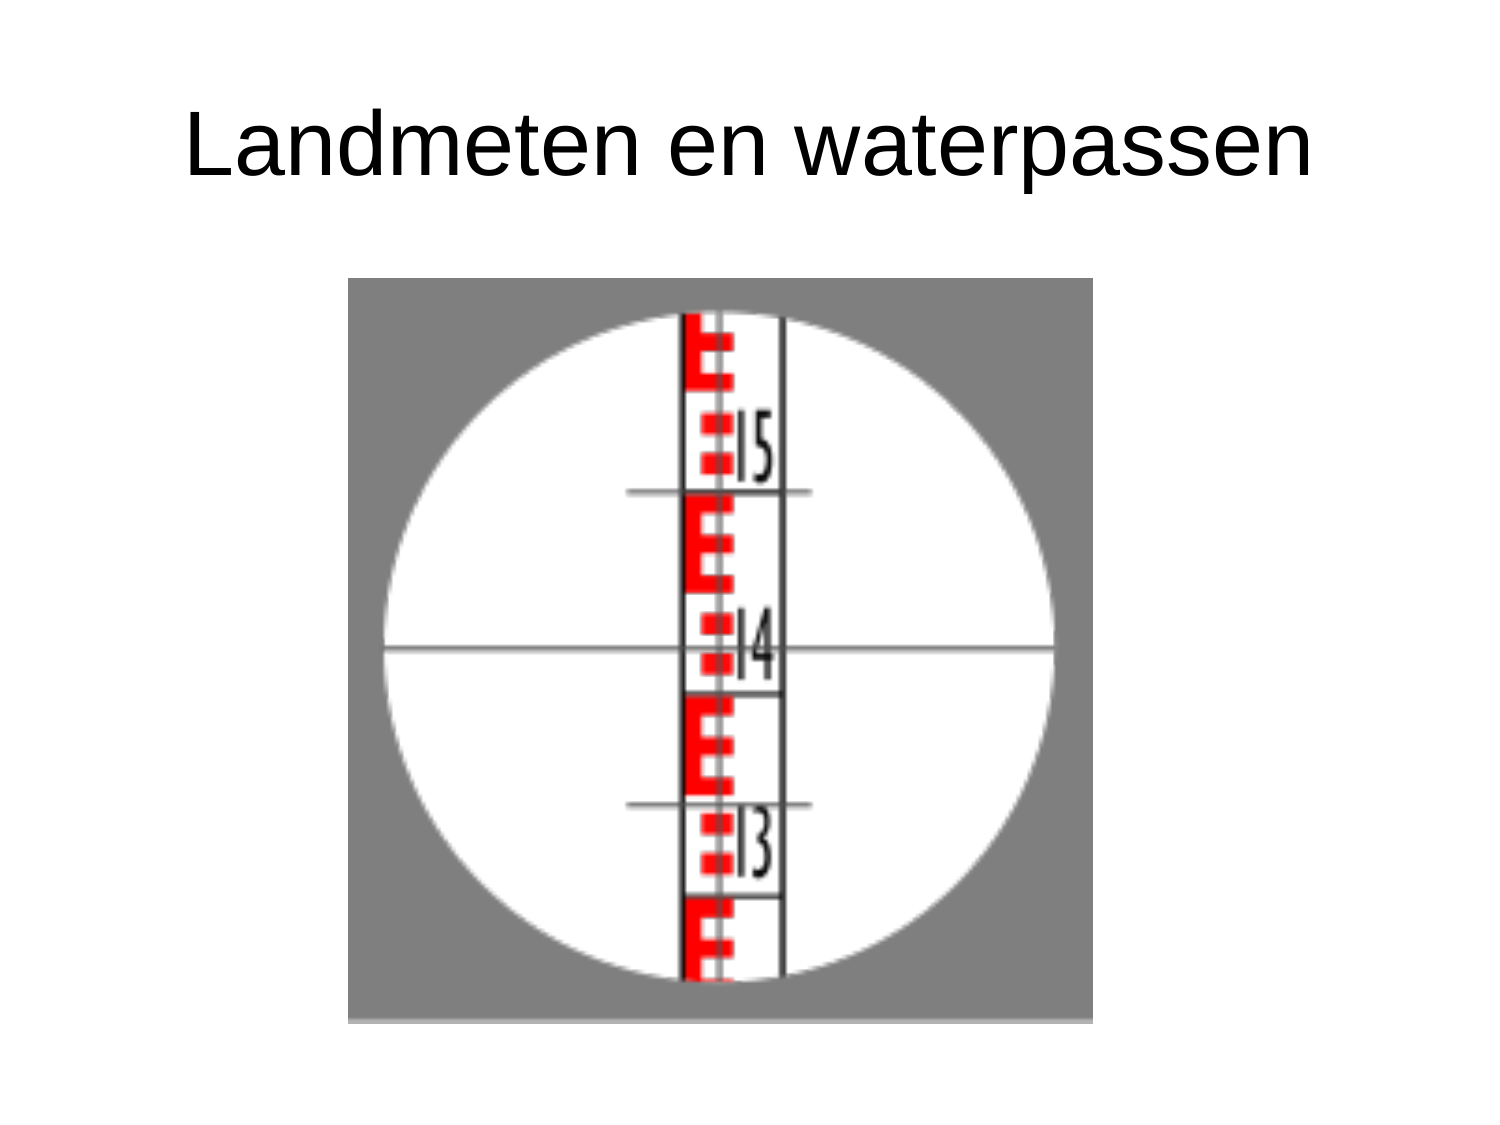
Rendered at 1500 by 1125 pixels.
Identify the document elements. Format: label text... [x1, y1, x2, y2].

title Landmeten en waterpassen [75, 45, 1425, 233]
picture [348, 278, 1093, 1024]
